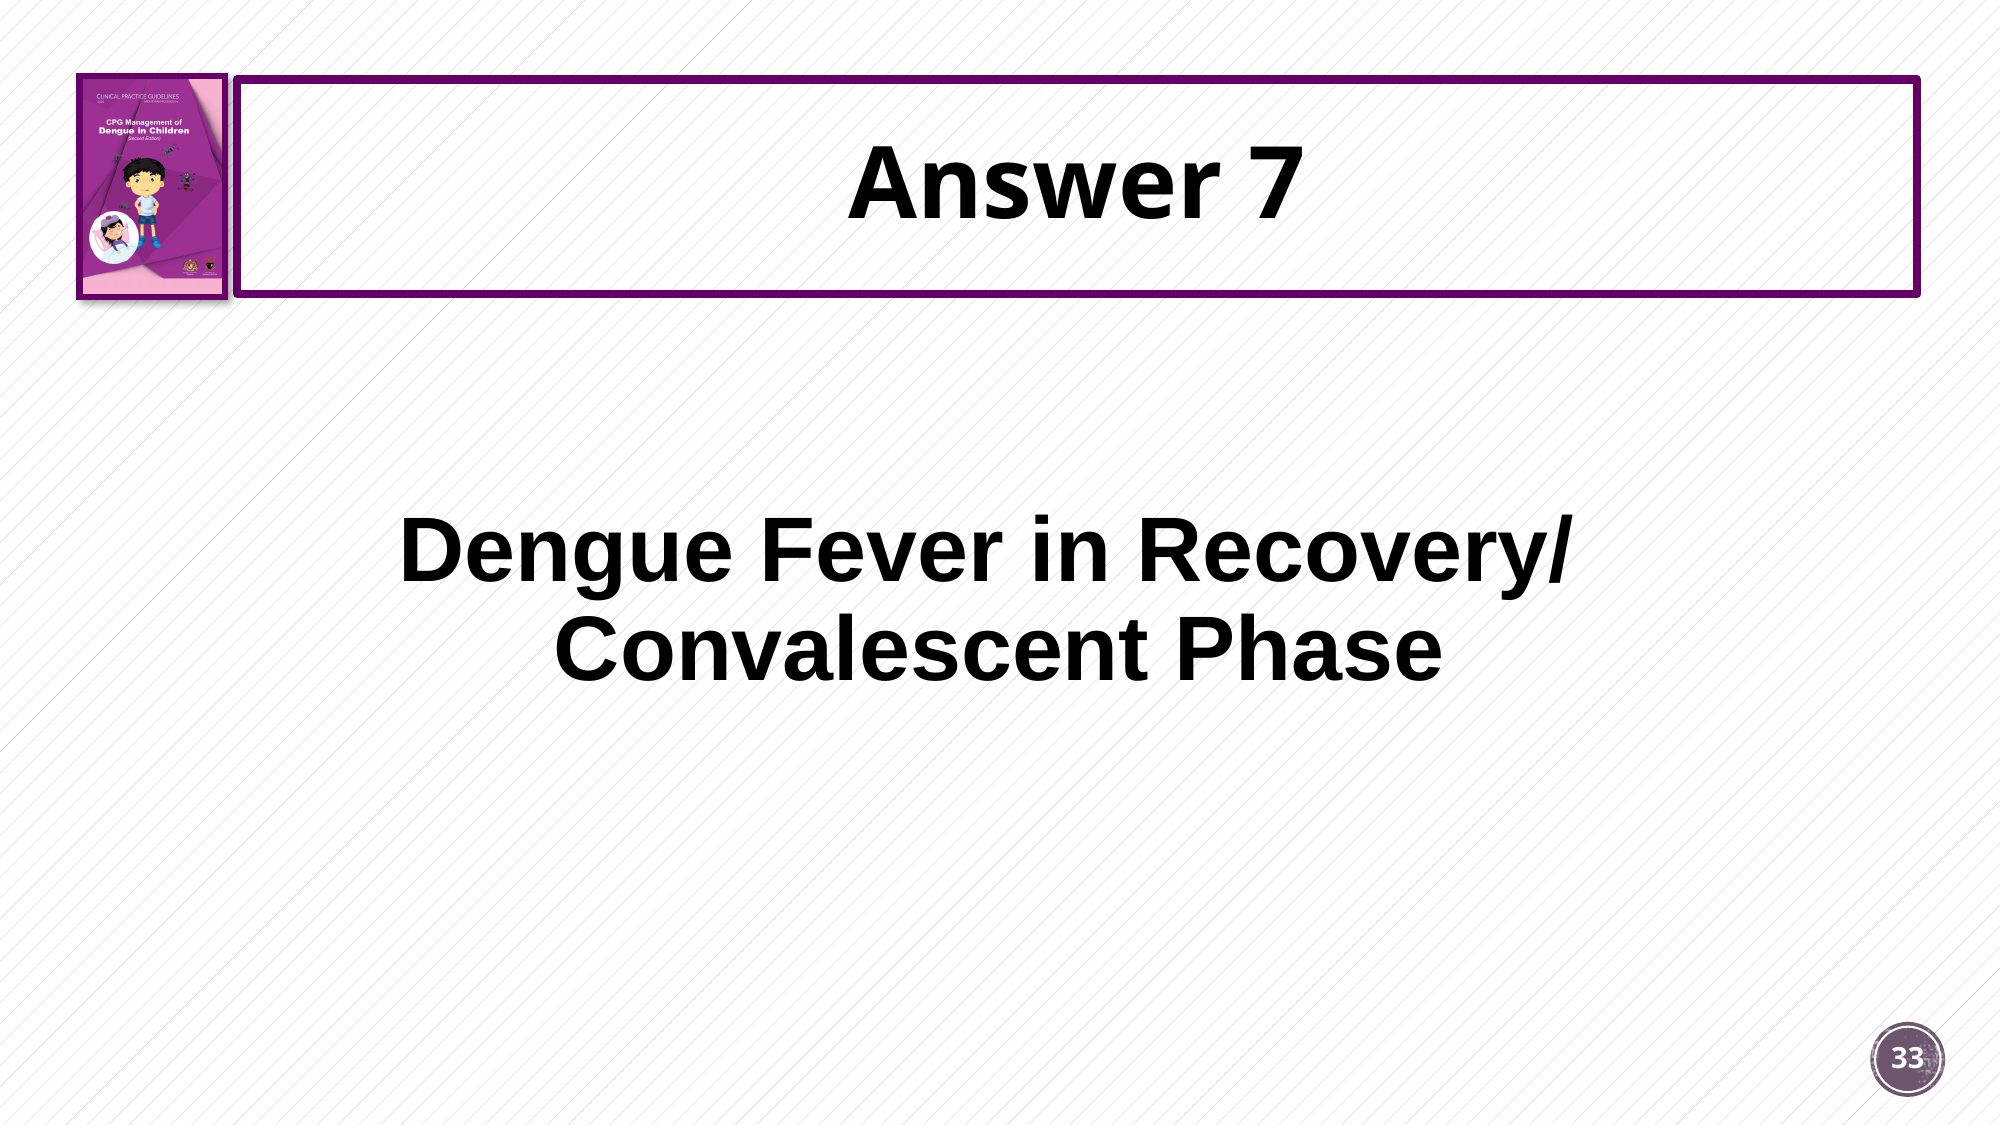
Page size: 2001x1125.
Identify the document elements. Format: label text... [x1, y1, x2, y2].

picture [83, 79, 222, 294]
slide_number 33 [1855, 1028, 1961, 1089]
text_box Answer 7 [237, 79, 1918, 294]
text_box Dengue Fever in Recovery/ Convalescent Phase [82, 495, 1918, 710]
